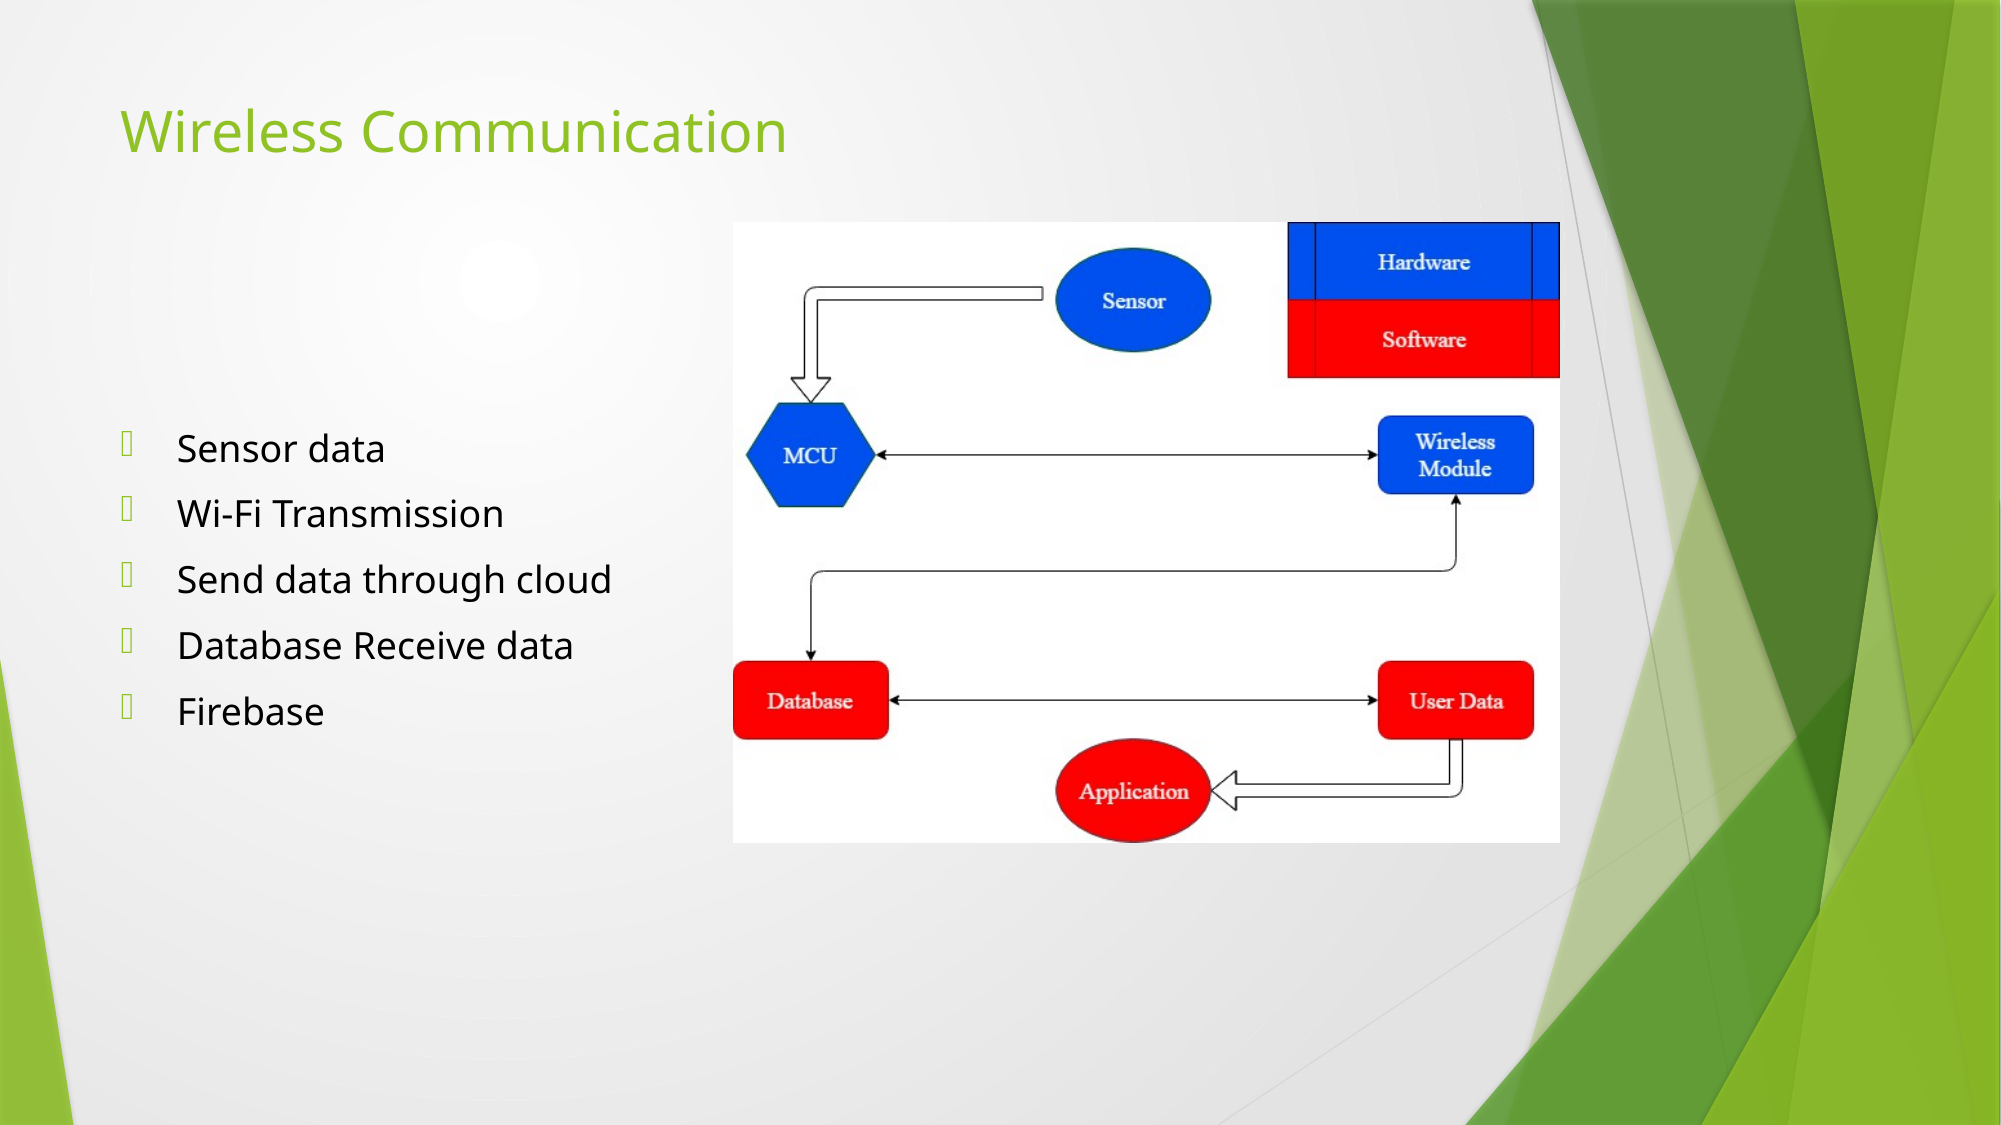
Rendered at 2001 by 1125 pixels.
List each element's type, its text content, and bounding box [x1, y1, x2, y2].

title Wireless Communication [105, 88, 888, 223]
picture [733, 221, 1561, 843]
text_box Sensor data Wi-Fi Transmission Send data through cloud Database Receive data Firebase [105, 417, 785, 1037]
